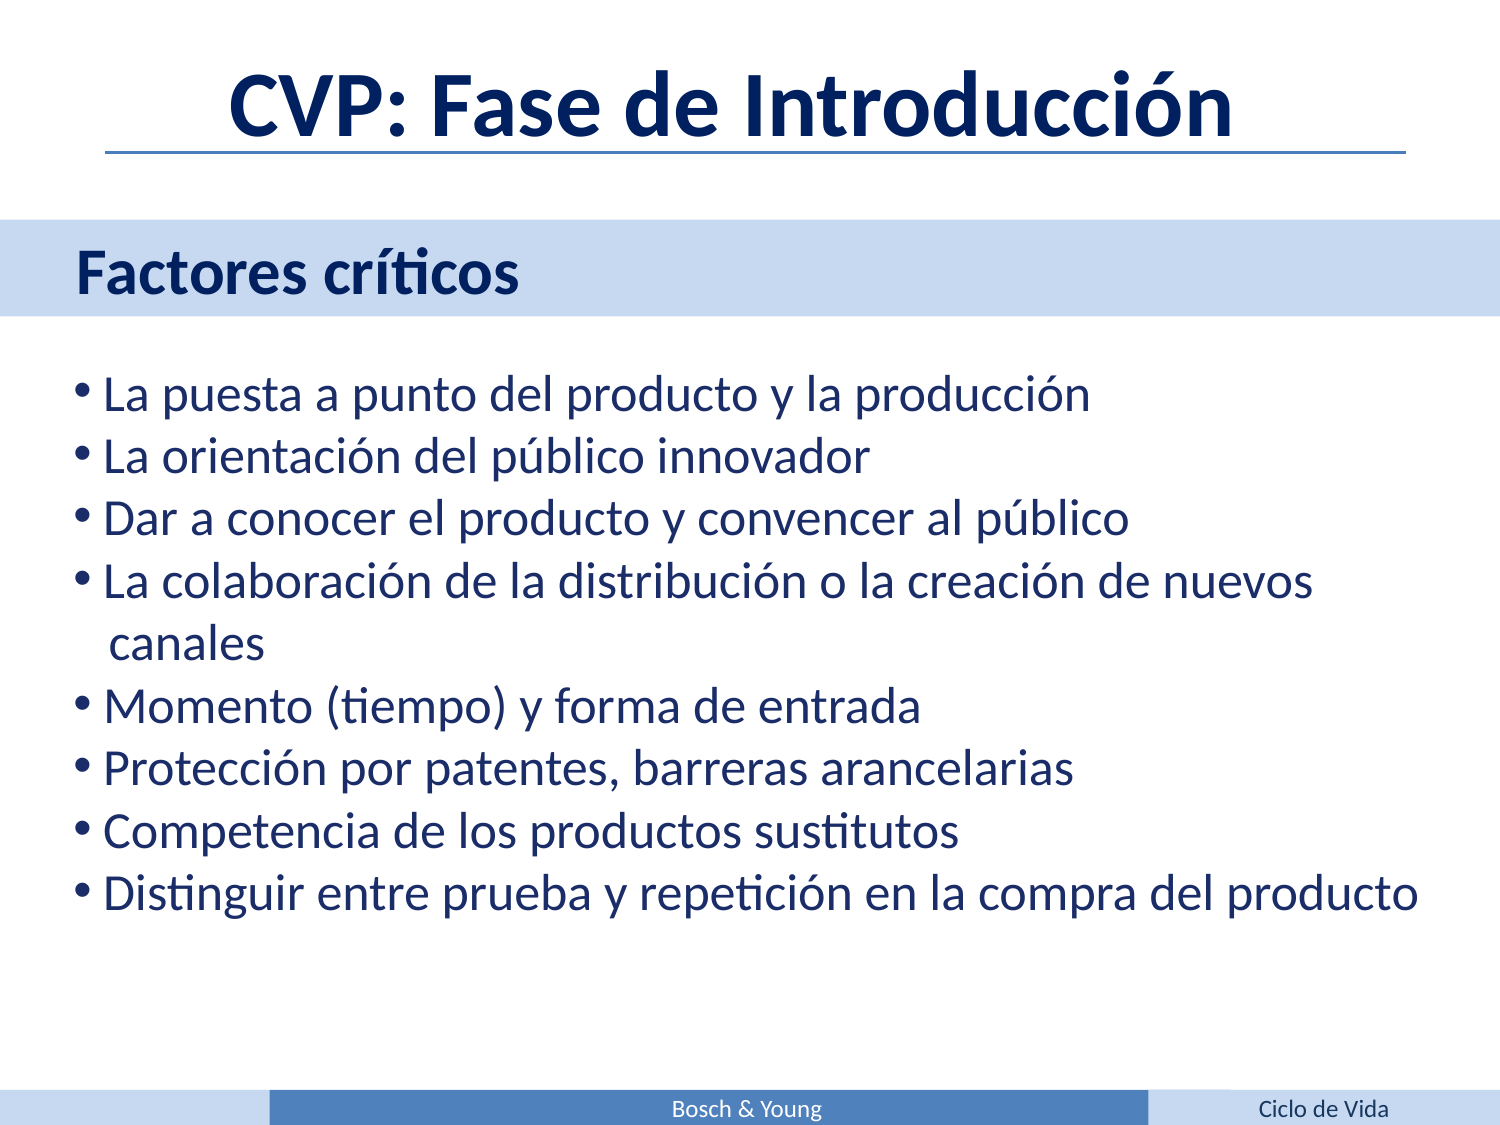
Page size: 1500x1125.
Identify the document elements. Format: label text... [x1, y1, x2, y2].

text_box Bosch & Young [272, 1088, 1146, 1125]
text_box Ciclo de Vida [1146, 1088, 1500, 1125]
text_box La puesta a punto del producto y la producción La orientación del público innovador Dar a conocer el producto y convencer al público La colaboración de la distribución o la creación de nuevos canales Momento (tiempo) y forma de entrada Protección por patentes, barreras arancelarias Competencia de los productos sustitutos Distinguir entre prueba y repetición en la compra del producto [58, 351, 1442, 929]
text_box CVP: Fase de Introducción [46, 35, 1418, 163]
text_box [0, 219, 1500, 317]
text_box [0, 1088, 272, 1125]
